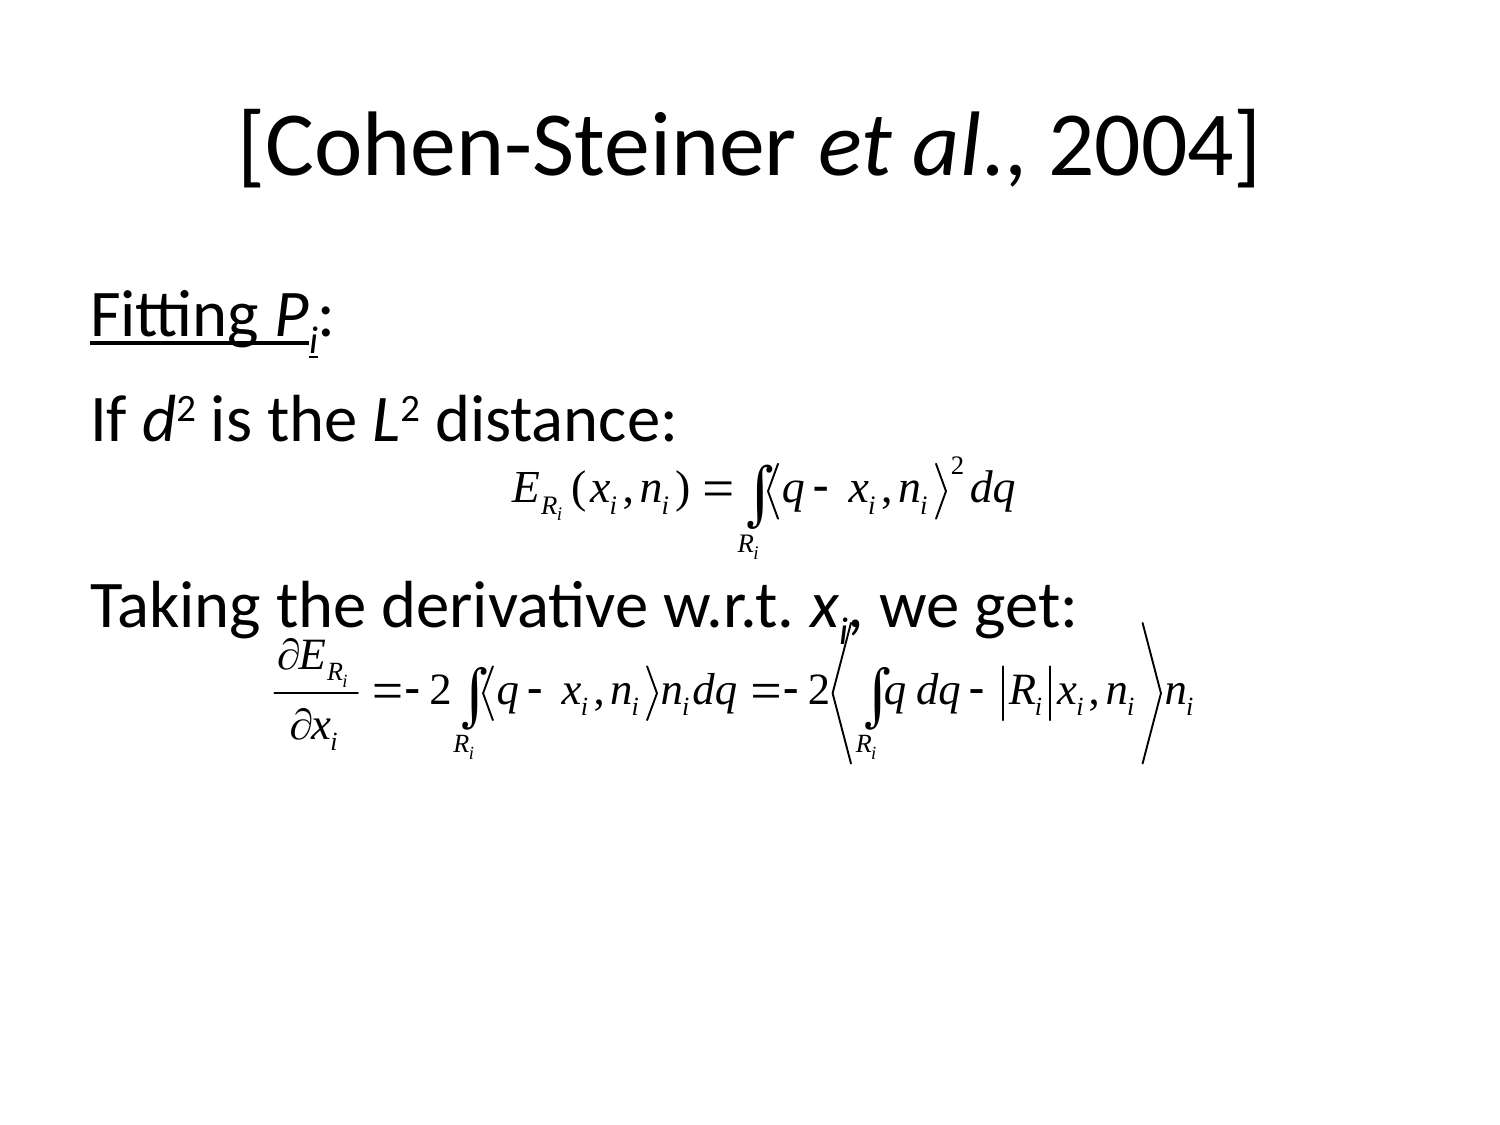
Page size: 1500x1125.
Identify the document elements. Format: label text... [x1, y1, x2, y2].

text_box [503, 445, 1024, 568]
title [Cohen-Steiner et al., 2004] [75, 45, 1425, 233]
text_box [266, 614, 1204, 772]
list Fitting Pi: If d2 is the L2 distance: Taking the derivative w.r.t. xi, we get: [75, 262, 1425, 1005]
